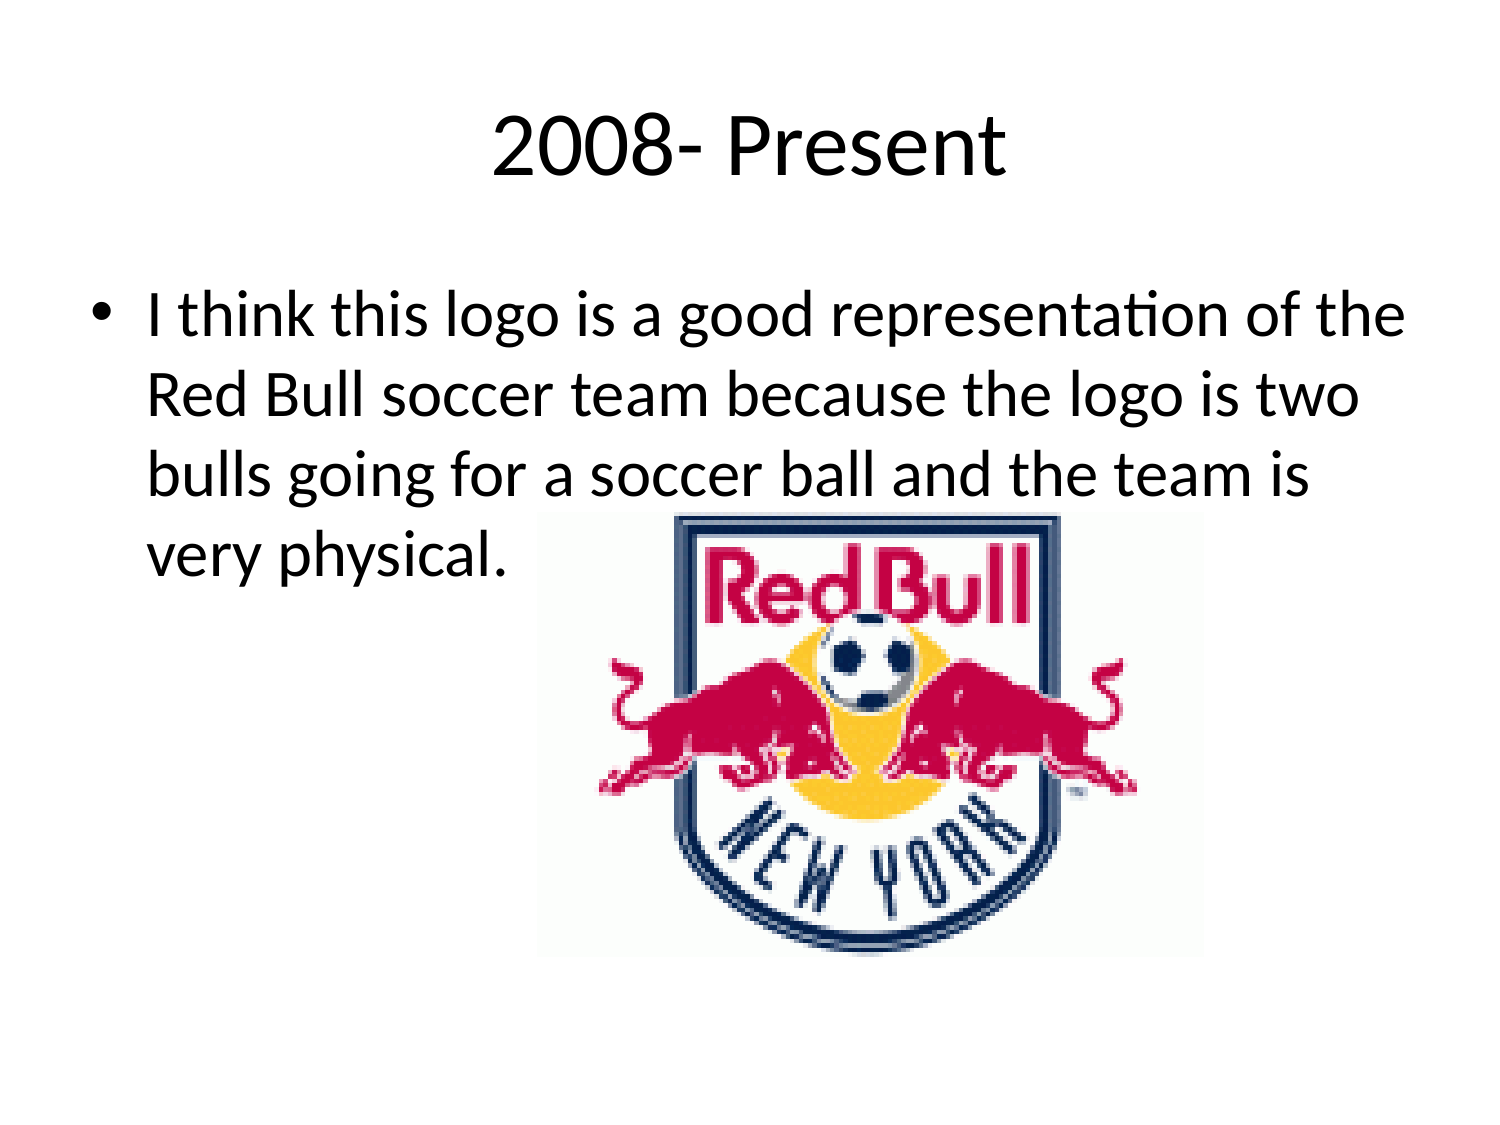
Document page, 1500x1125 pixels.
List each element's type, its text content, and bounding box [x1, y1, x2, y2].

title 2008- Present [75, 45, 1425, 233]
picture [537, 512, 1205, 957]
list I think this logo is a good representation of the Red Bull soccer team because the logo is two bulls going for a soccer ball and the team is very physical. [75, 262, 1425, 1005]
